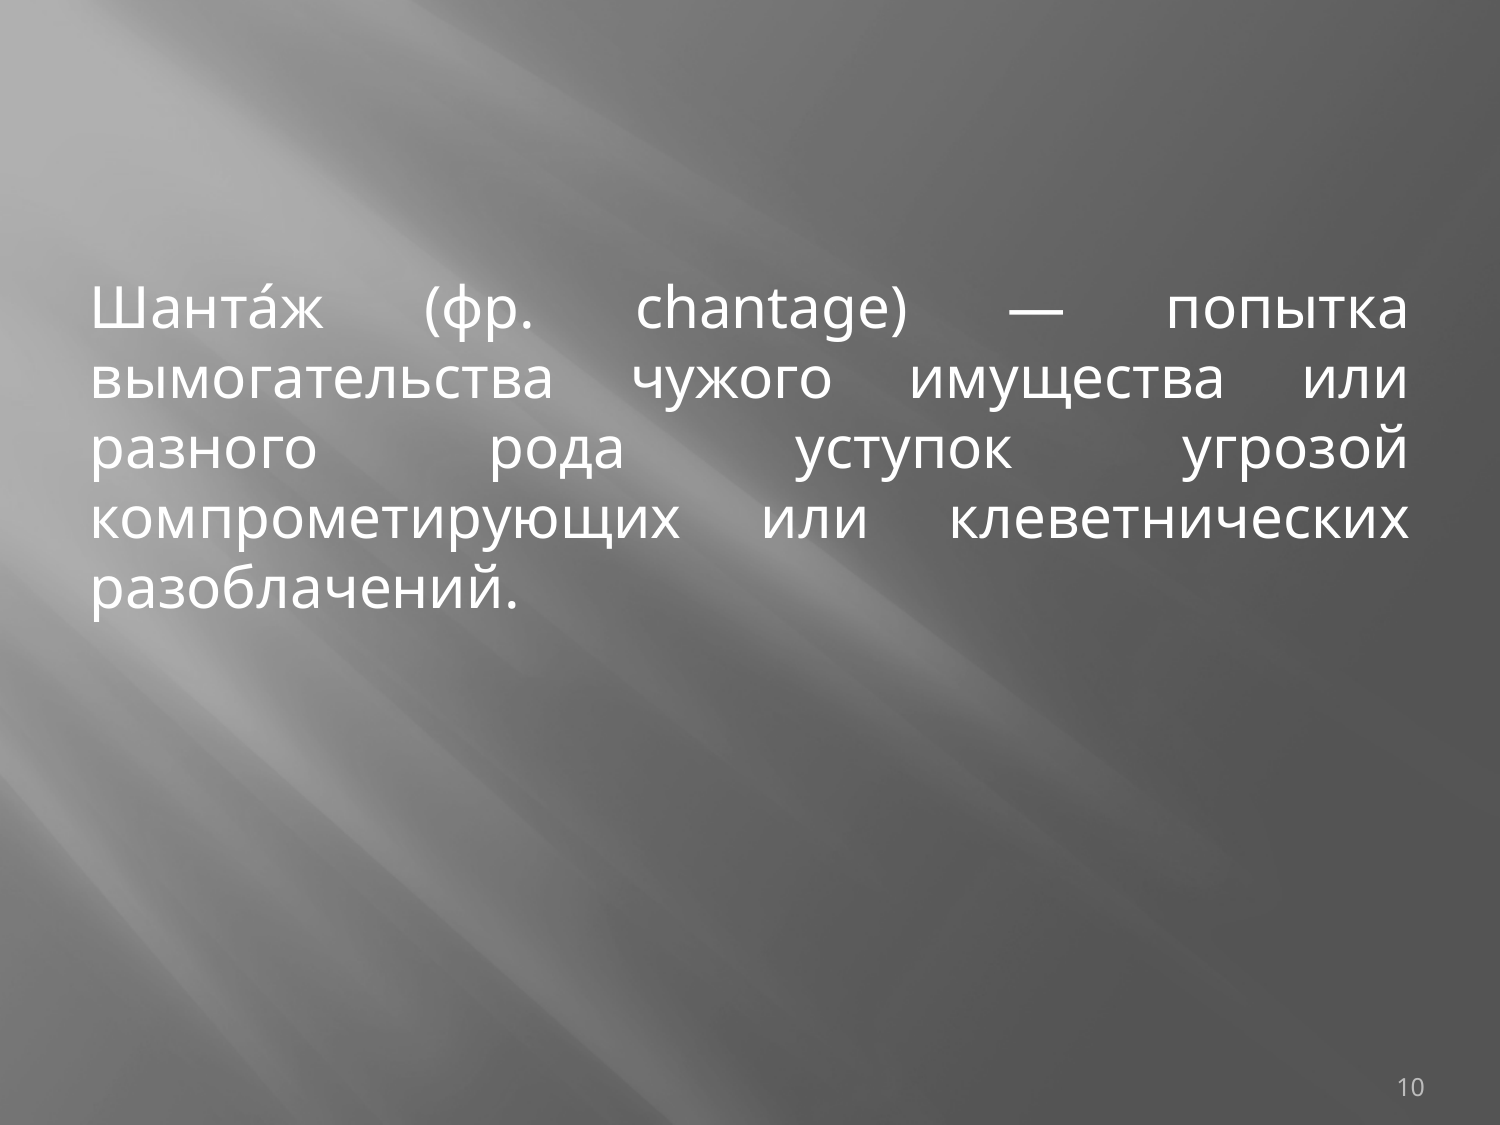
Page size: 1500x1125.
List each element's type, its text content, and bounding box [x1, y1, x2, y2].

list Шанта́ж (фр. chantage) — попытка вымогательства чужого имущества или разного рода уступок угрозой компрометирующих или клеветнических разоблачений. [75, 262, 1425, 1035]
slide_number 10 [1299, 1052, 1425, 1113]
